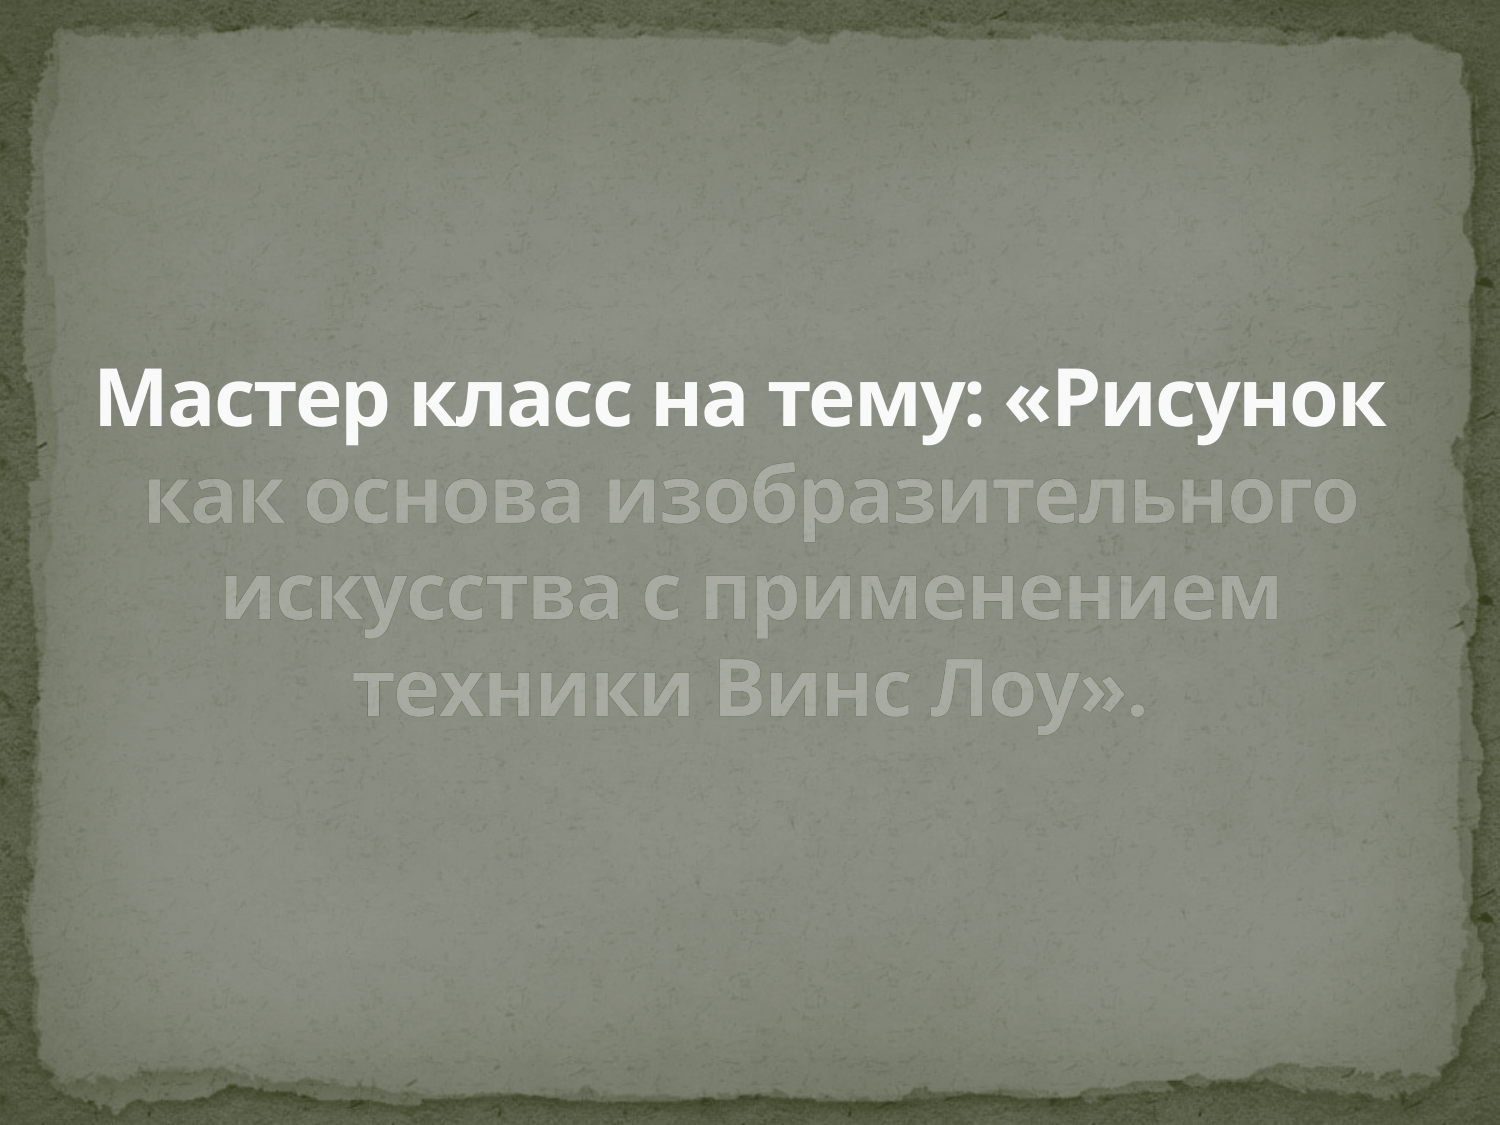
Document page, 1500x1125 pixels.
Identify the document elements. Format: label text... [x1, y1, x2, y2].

title Мастер класс на тему: «Рисунок как основа изобразительного искусства с применением техники Винс Лоу». [74, 314, 1425, 740]
